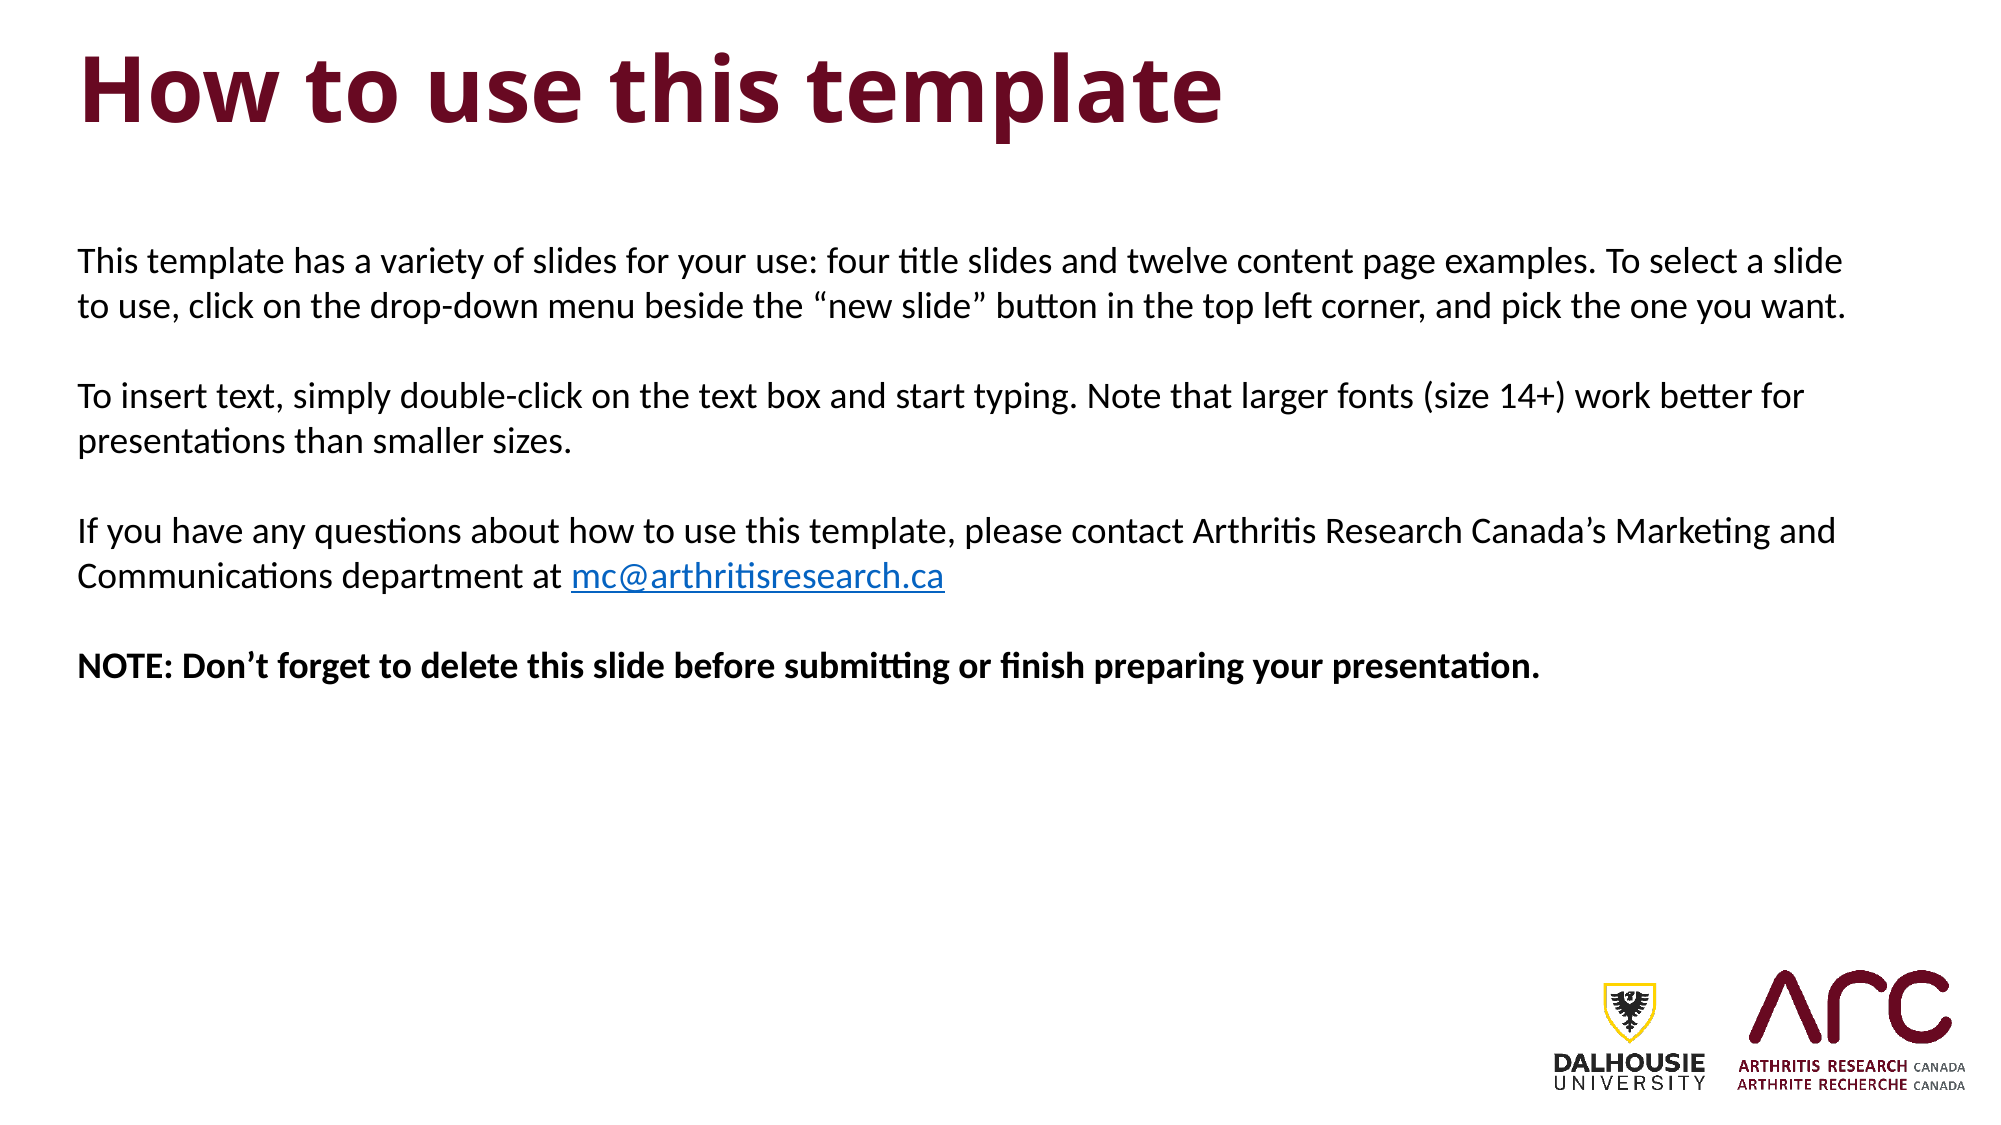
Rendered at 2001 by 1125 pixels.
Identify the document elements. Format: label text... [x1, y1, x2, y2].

picture [1737, 970, 1965, 1090]
picture [1554, 983, 1705, 1090]
text_box This template has a variety of slides for your use: four title slides and twelve content page examples. To select a slide to use, click on the drop-down menu beside the “new slide” button in the top left corner, and pick the one you want. To insert text, simply double-click on the text box and start typing. Note that larger fonts (size 14+) work better for presentations than smaller sizes. If you have any questions about how to use this template, please contact Arthritis Research Canada’s Marketing and Communications department at mc@arthritisresearch.ca NOTE: Don’t forget to delete this slide before submitting or finish preparing your presentation. [62, 228, 1886, 739]
text_box How to use this template [62, 35, 1989, 229]
